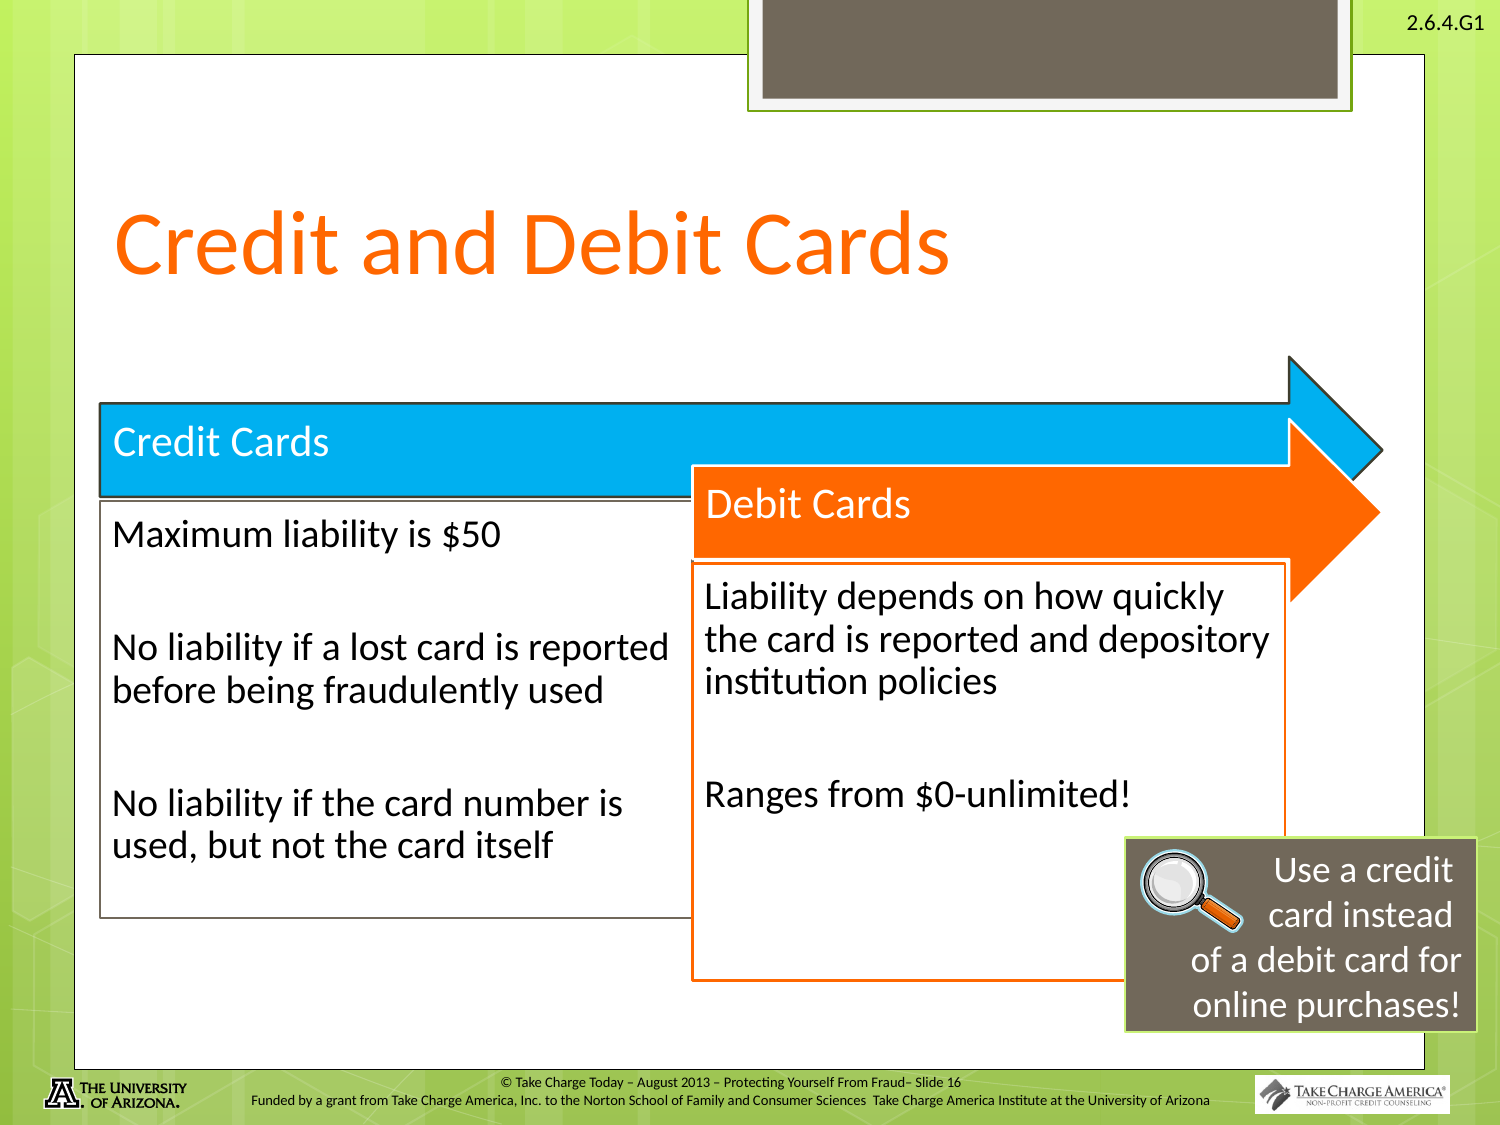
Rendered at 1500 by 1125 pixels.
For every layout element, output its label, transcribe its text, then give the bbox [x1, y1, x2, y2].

title Credit and Debit Cards [99, 112, 1253, 300]
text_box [1124, 837, 1478, 1035]
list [99, 312, 1383, 1025]
